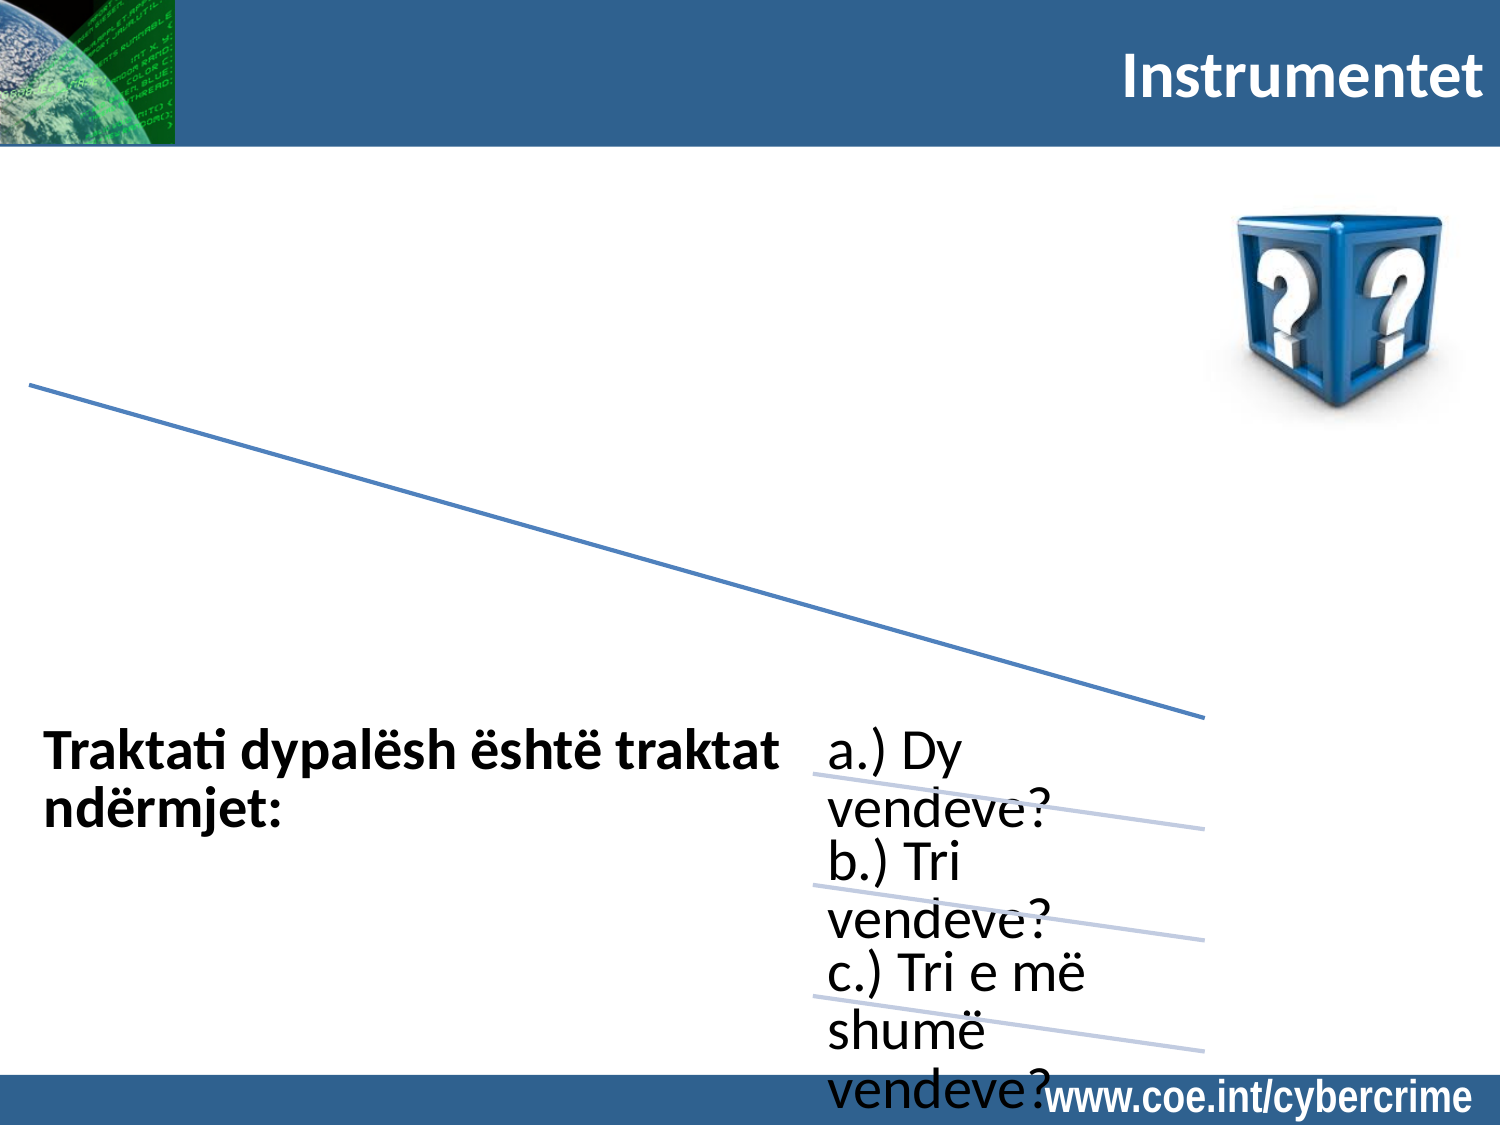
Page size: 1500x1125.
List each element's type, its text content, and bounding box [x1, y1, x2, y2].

text_box www.coe.int/cybercrime [1030, 1059, 1500, 1125]
picture [1189, 154, 1481, 445]
text_box [0, 1073, 1030, 1125]
text_box Instrumentet [177, 0, 1500, 149]
picture [0, 0, 175, 144]
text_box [28, 384, 1205, 1052]
